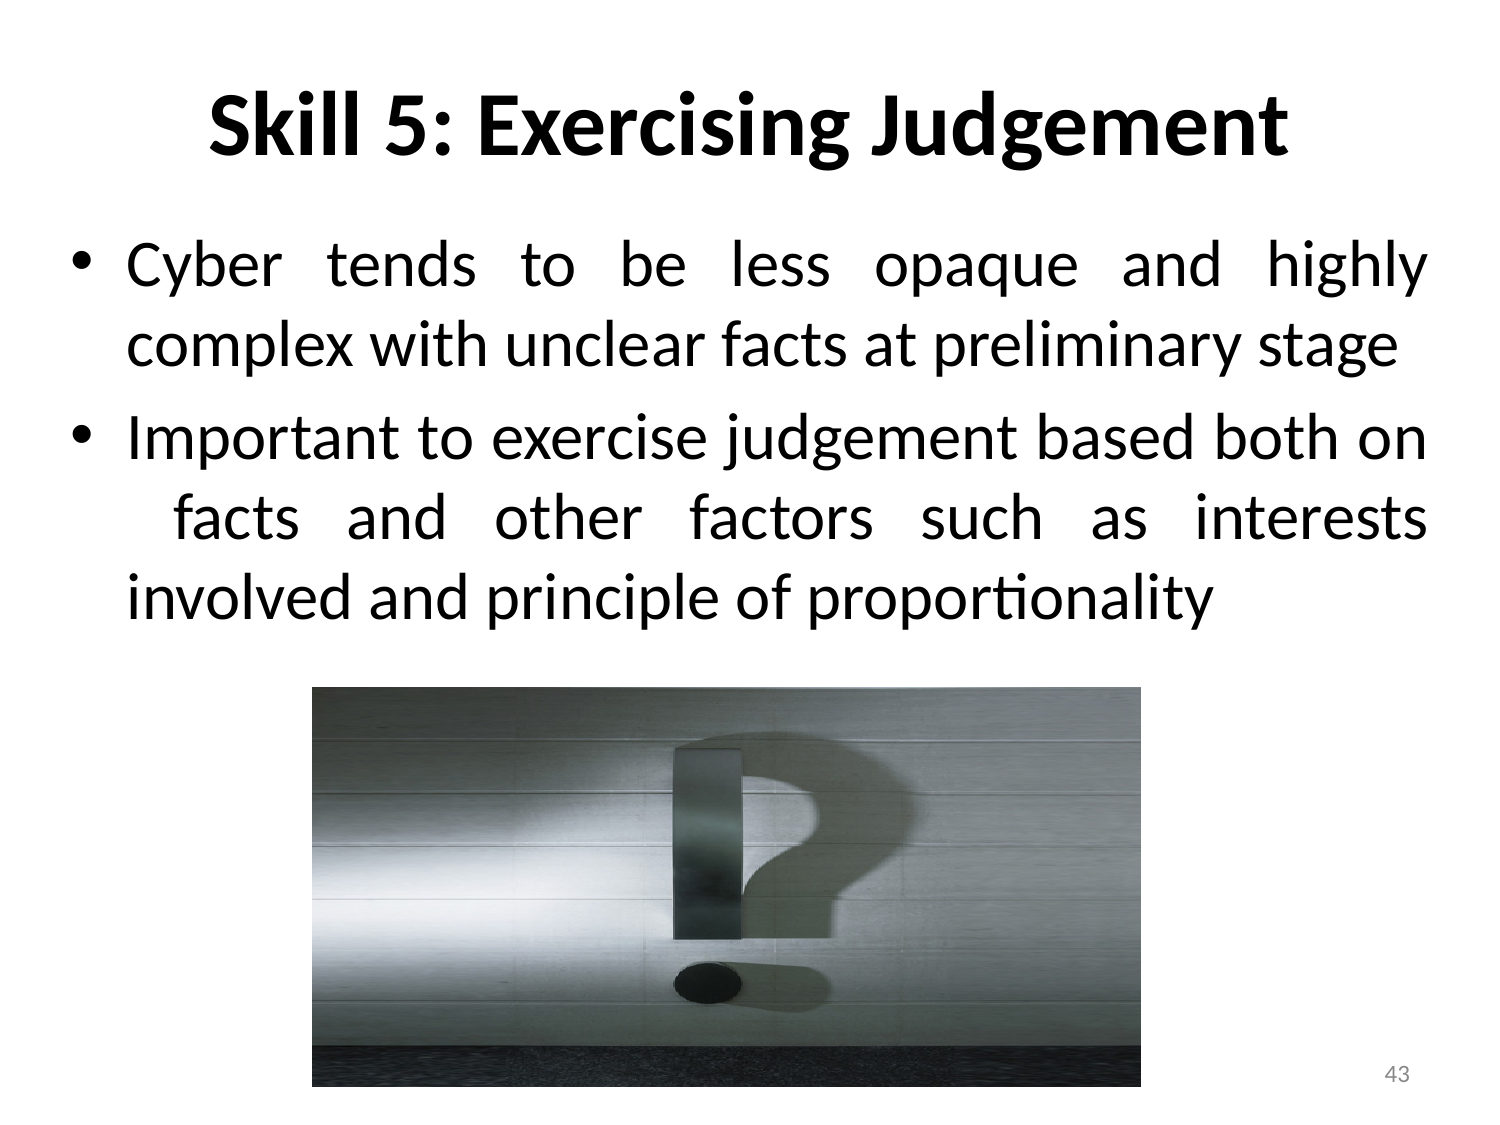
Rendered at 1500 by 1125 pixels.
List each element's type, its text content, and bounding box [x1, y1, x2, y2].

text_box Cyber tends to be less opaque and highly complex with unclear facts at preliminary stage Important to exercise judgement based both on facts and other factors such as interests involved and principle of proportionality [55, 212, 1445, 1088]
title Skill 5: Exercising Judgement [75, 24, 1425, 213]
picture [312, 687, 1141, 1088]
slide_number 43 [1074, 1042, 1425, 1103]
